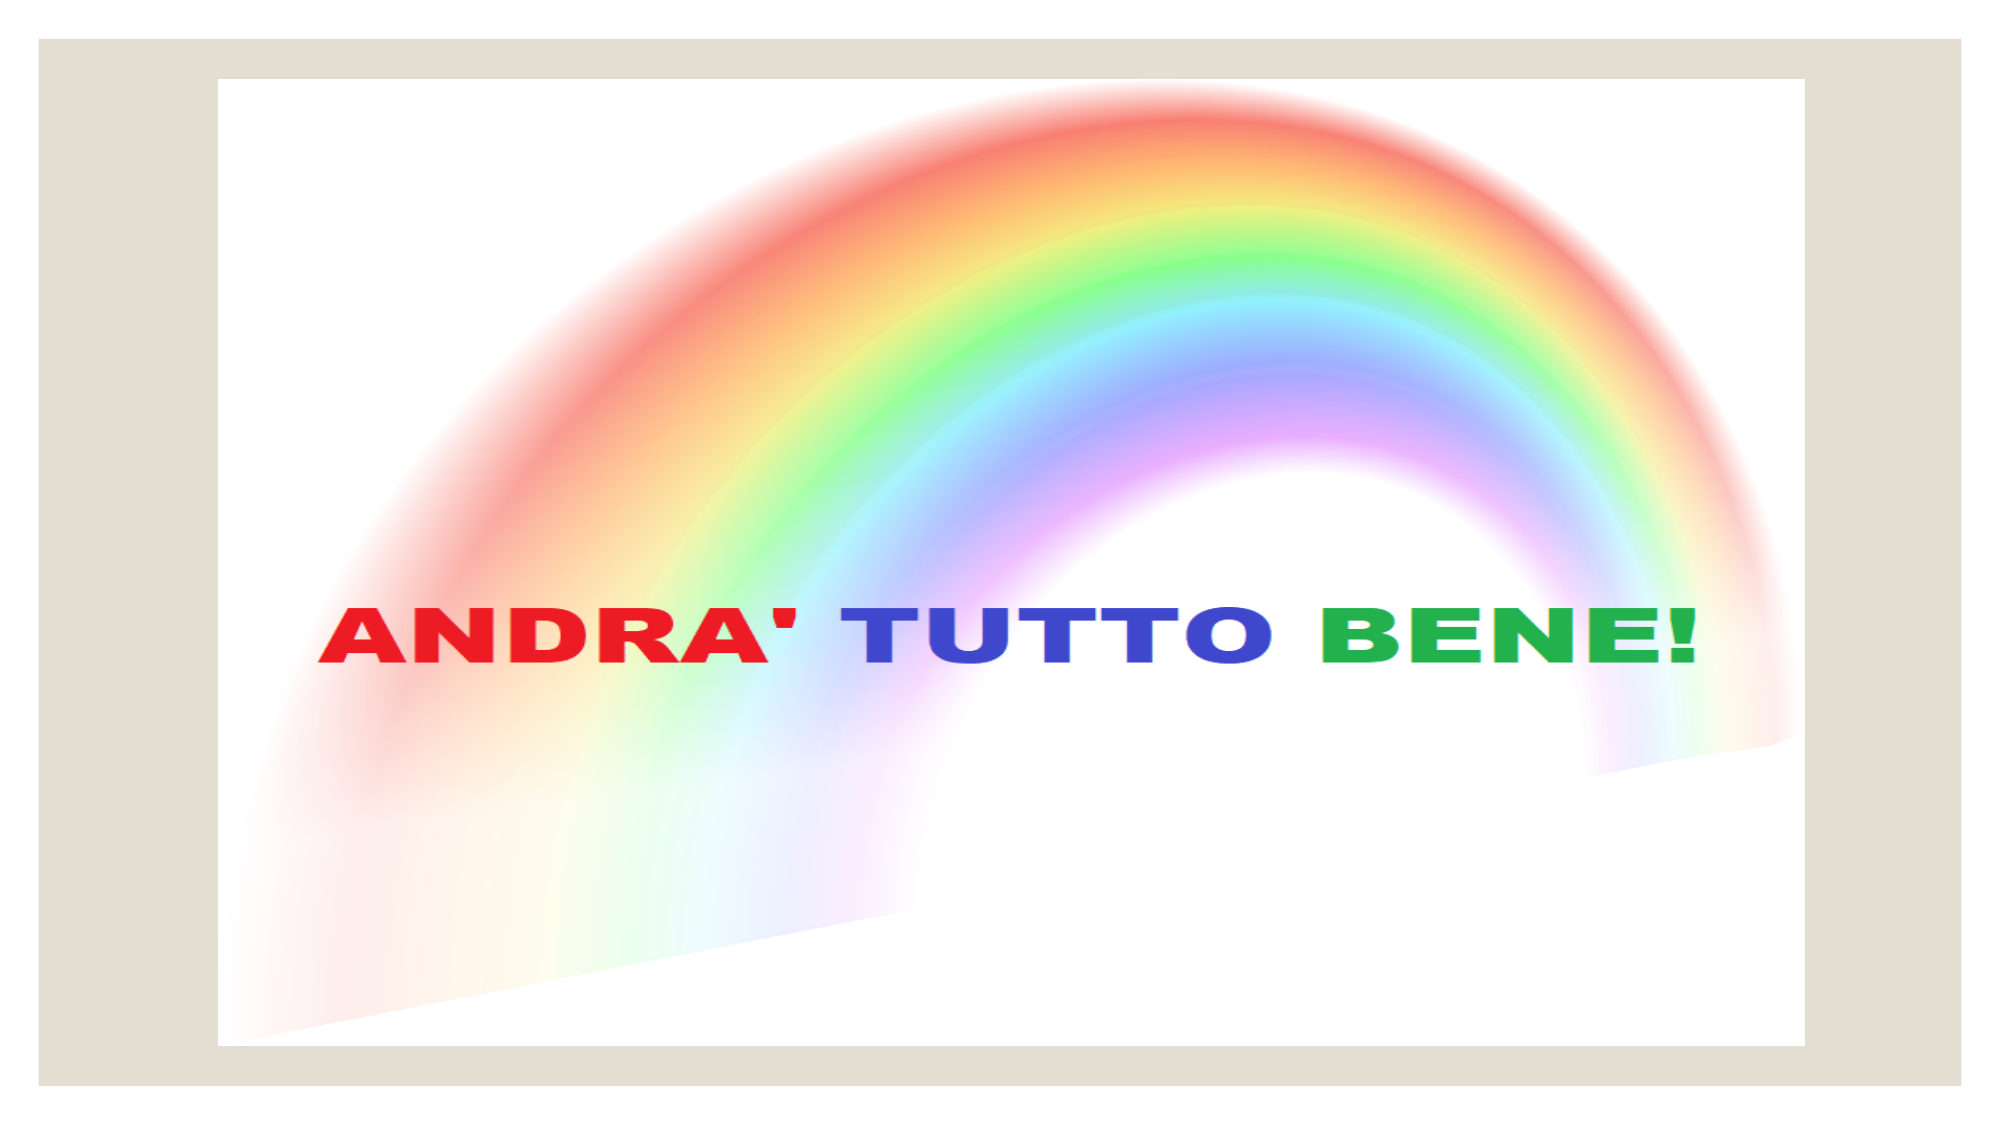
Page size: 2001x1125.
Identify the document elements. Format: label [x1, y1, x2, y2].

picture [218, 79, 1805, 1046]
